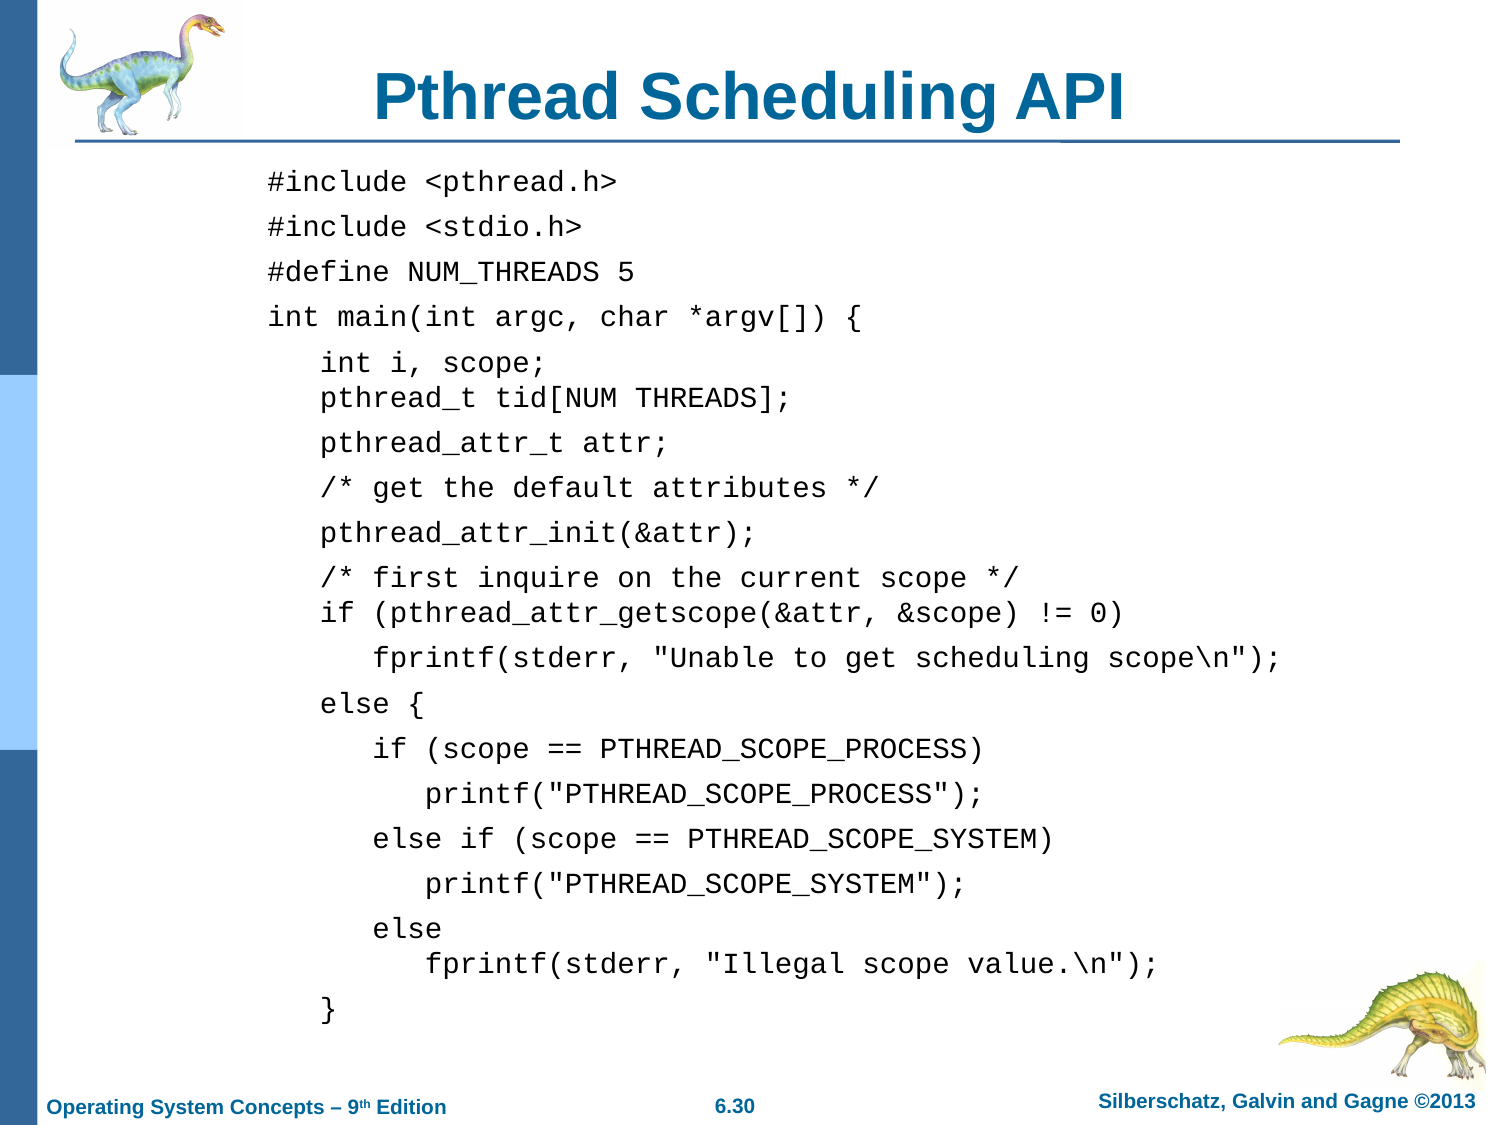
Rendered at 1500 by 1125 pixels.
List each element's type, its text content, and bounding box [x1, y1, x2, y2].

picture [46, 0, 243, 149]
list #include <pthread.h> #include <stdio.h> #define NUM_THREADS 5 int main(int argc, char *argv[]) { int i, scope; pthread_t tid[NUM THREADS]; pthread_attr_t attr; /* get the default attributes */ pthread_attr_init(&attr); /* first inquire on the current scope */ if (pthread_attr_getscope(&attr, &scope) != 0) fprintf(stderr, "Unable to get scheduling scope\n"); else { if (scope == PTHREAD_SCOPE_PROCESS) printf("PTHREAD_SCOPE_PROCESS"); else if (scope == PTHREAD_SCOPE_SYSTEM) printf("PTHREAD_SCOPE_SYSTEM"); else fprintf(stderr, "Illegal scope value.\n"); } [252, 154, 1371, 962]
picture [1275, 959, 1486, 1090]
title Pthread Scheduling API [75, 45, 1425, 141]
